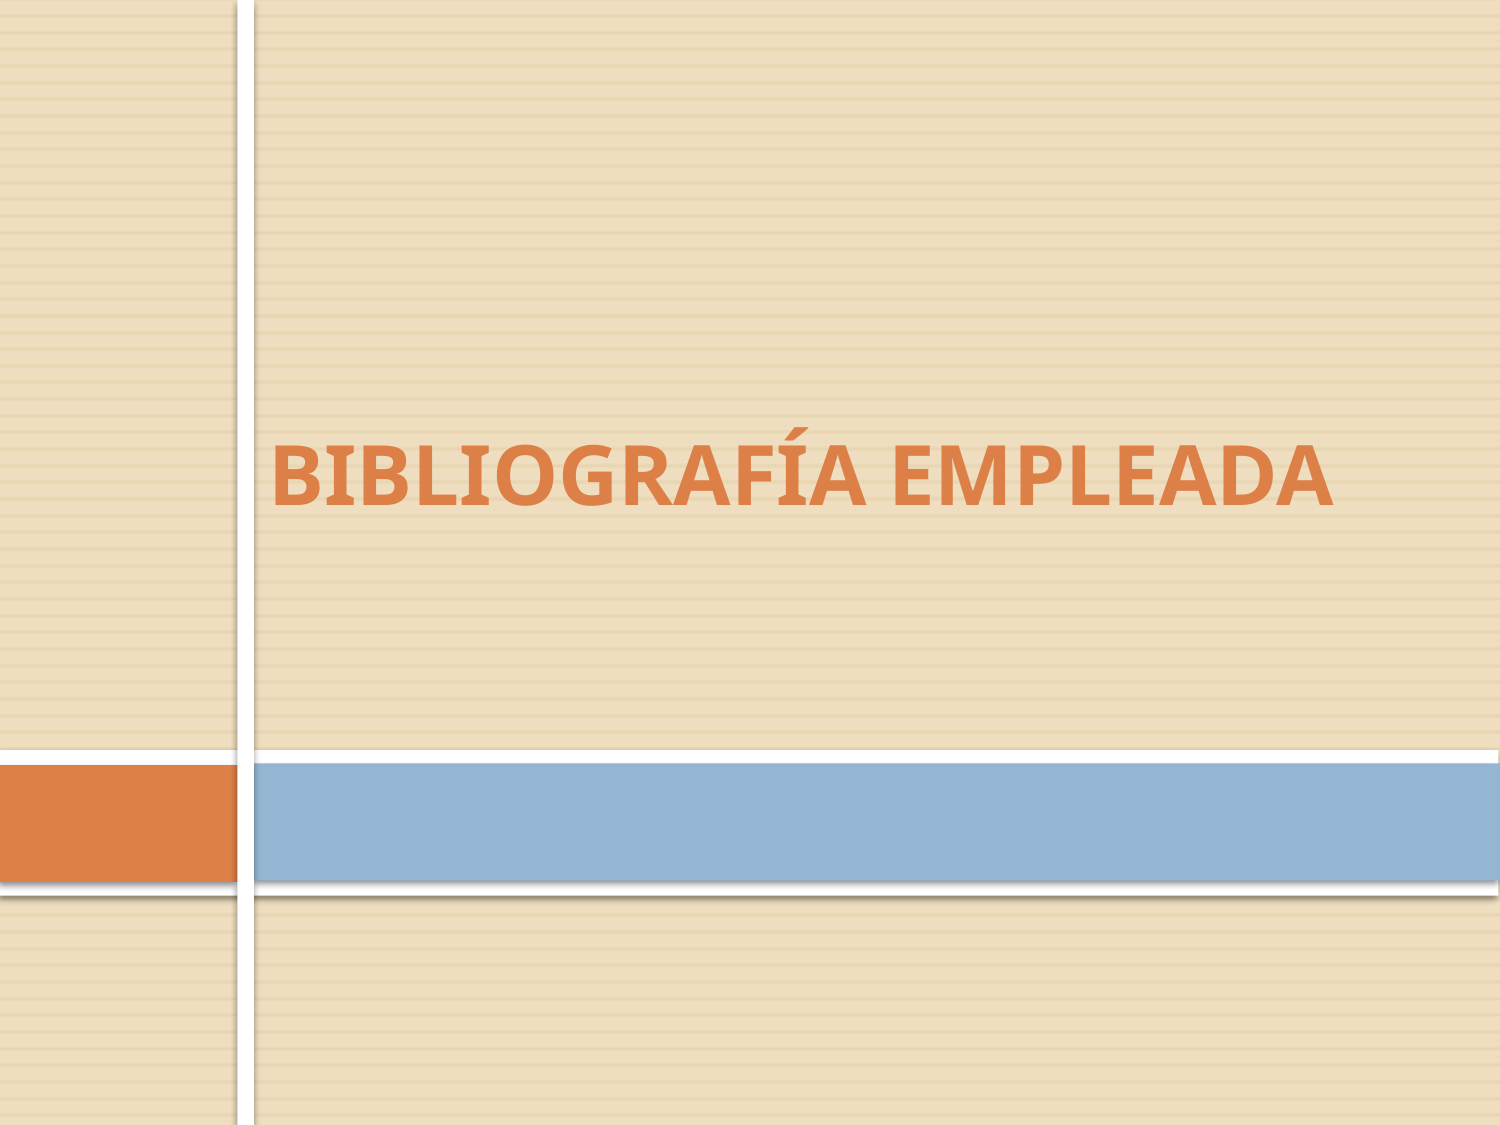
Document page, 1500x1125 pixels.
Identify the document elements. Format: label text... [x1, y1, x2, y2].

title BIBLIOGRAFÍA EMPLEADA [163, 351, 1440, 593]
